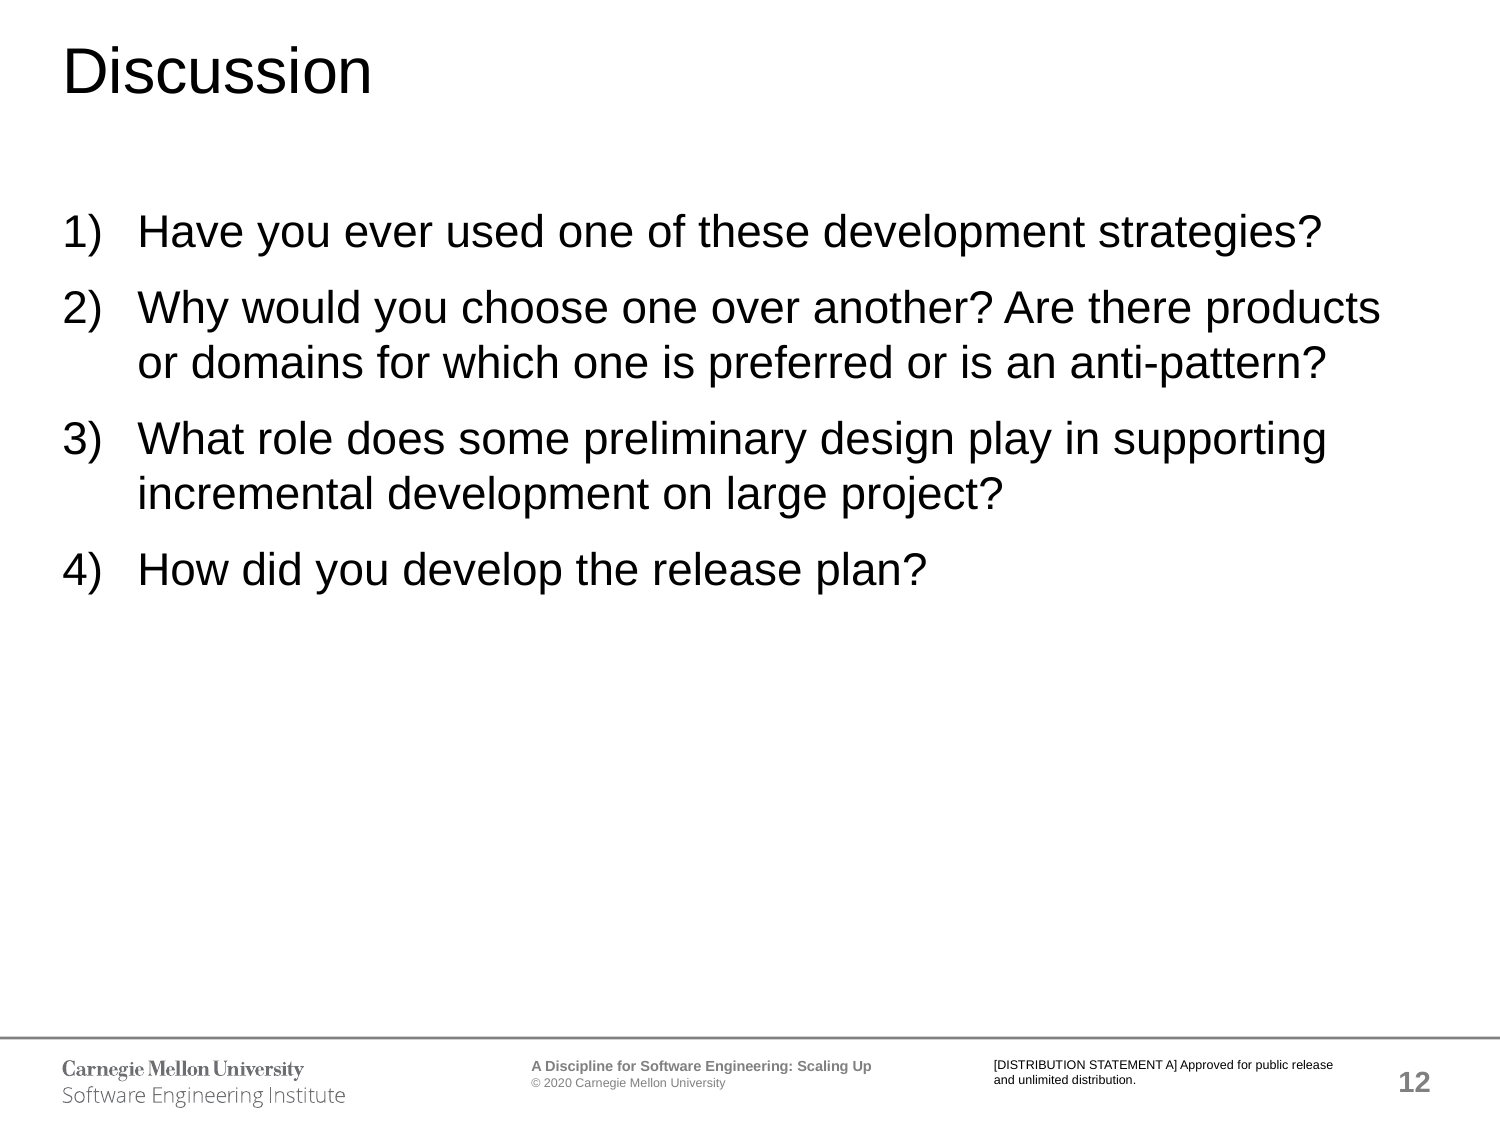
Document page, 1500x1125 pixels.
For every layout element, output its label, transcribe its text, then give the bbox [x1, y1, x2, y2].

title Discussion [62, 37, 1338, 182]
list Have you ever used one of these development strategies? Why would you choose one over another? Are there products or domains for which one is preferred or is an anti-pattern? What role does some preliminary design play in supporting incremental development on large project? How did you develop the release plan? [62, 202, 1431, 988]
